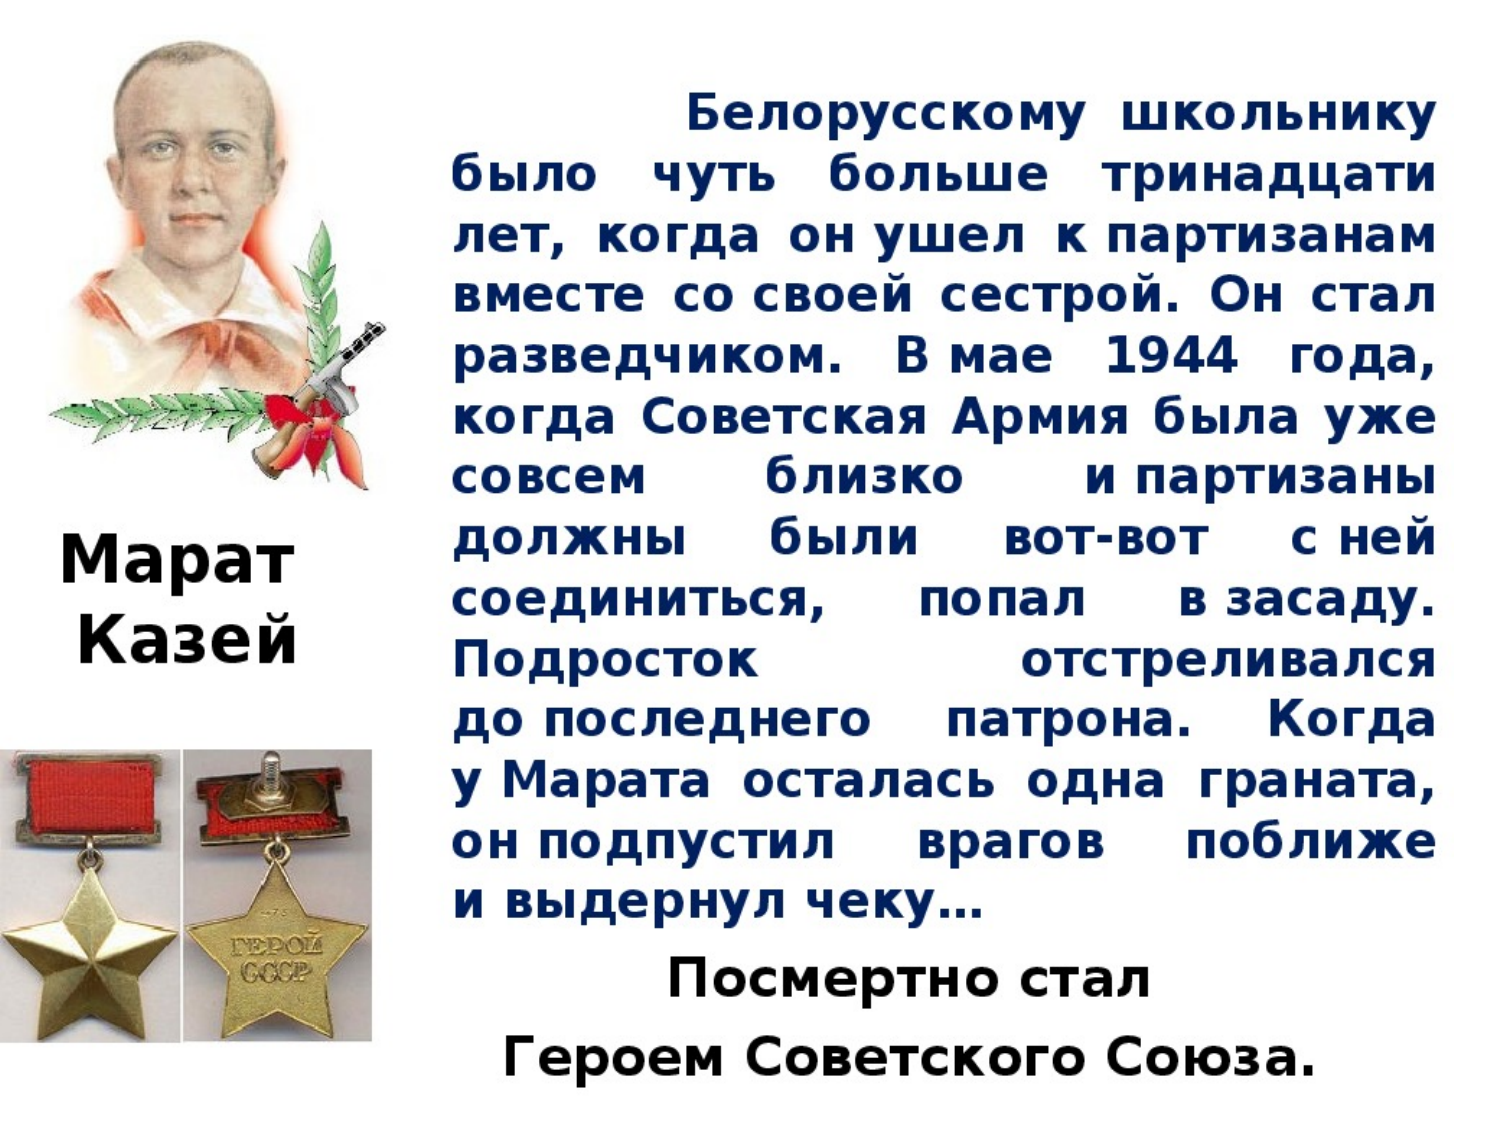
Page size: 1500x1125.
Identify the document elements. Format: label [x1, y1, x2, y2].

list [0, 0, 1454, 1125]
